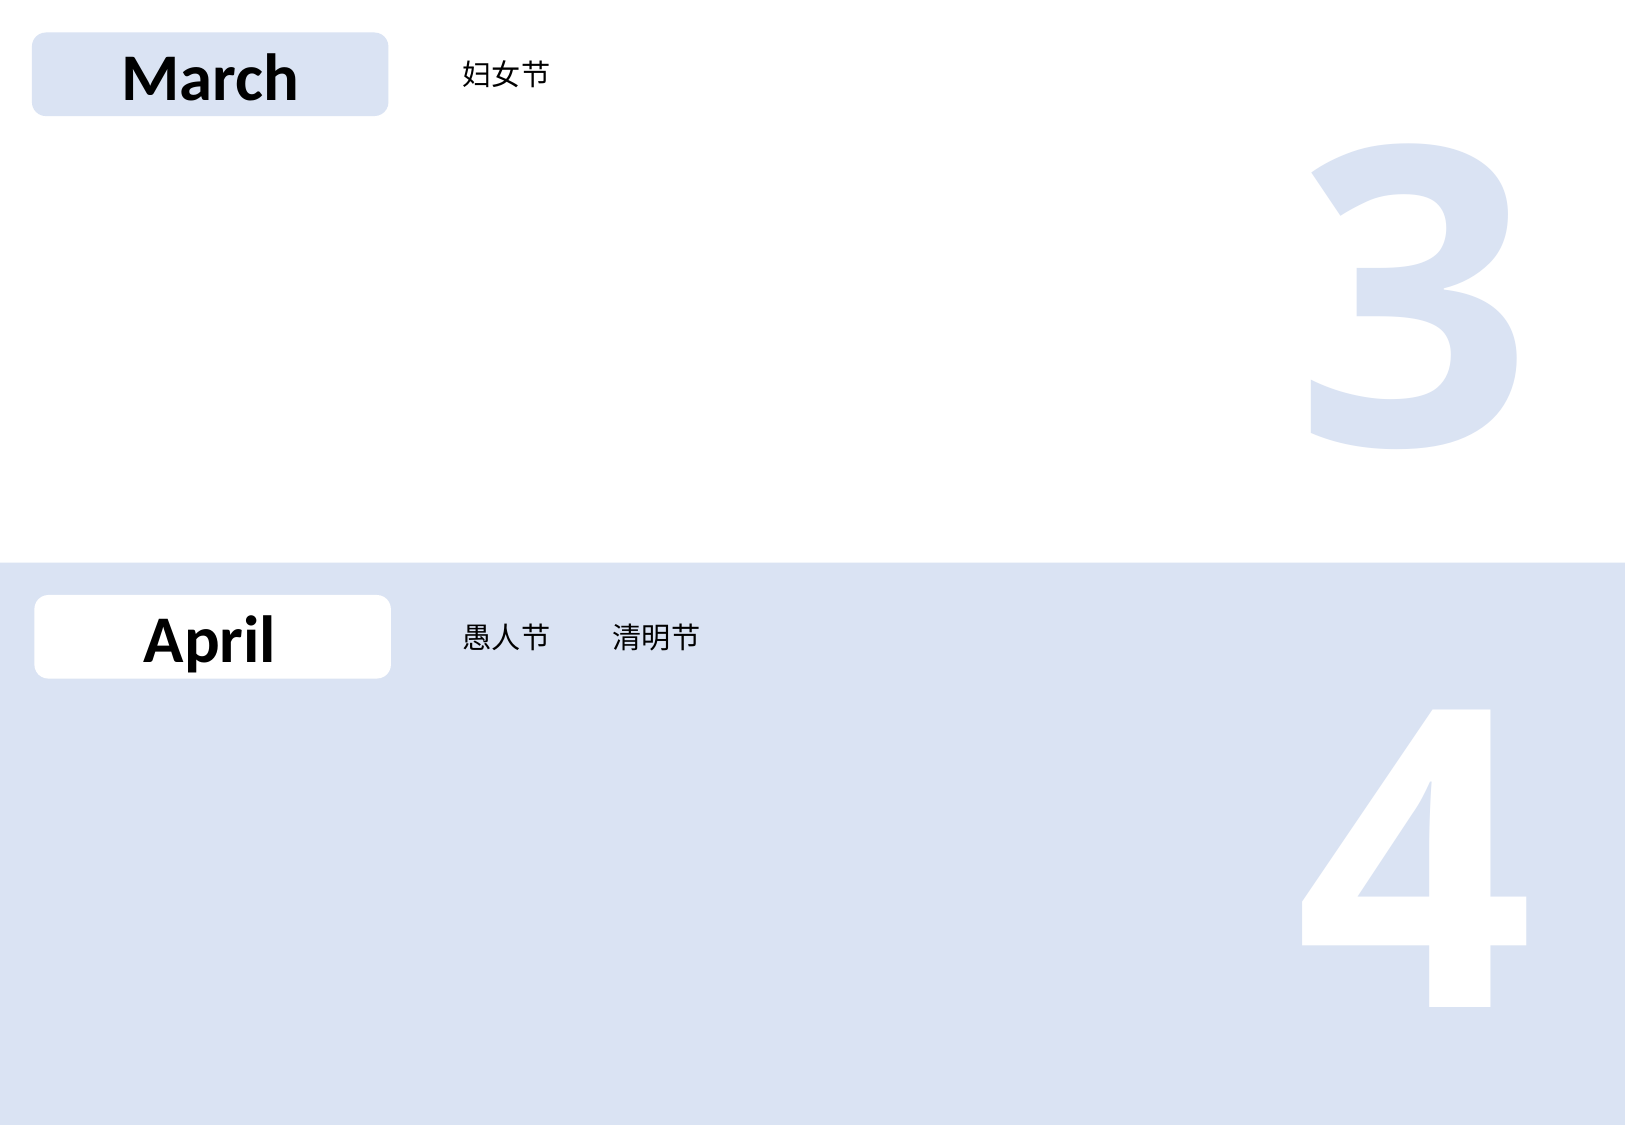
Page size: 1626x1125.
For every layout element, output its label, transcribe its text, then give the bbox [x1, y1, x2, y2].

text_box 妇女节 [447, 49, 1305, 99]
text_box [0, 561, 1625, 1125]
text_box March [34, 26, 386, 121]
text_box 4 [1238, 583, 1591, 1099]
text_box [386, 597, 392, 677]
text_box [30, 37, 34, 112]
text_box [386, 37, 390, 112]
text_box April [34, 588, 386, 684]
text_box [0, 0, 1625, 561]
text_box 愚人节 清明节 [447, 611, 1305, 662]
text_box 3 [1238, 21, 1591, 536]
